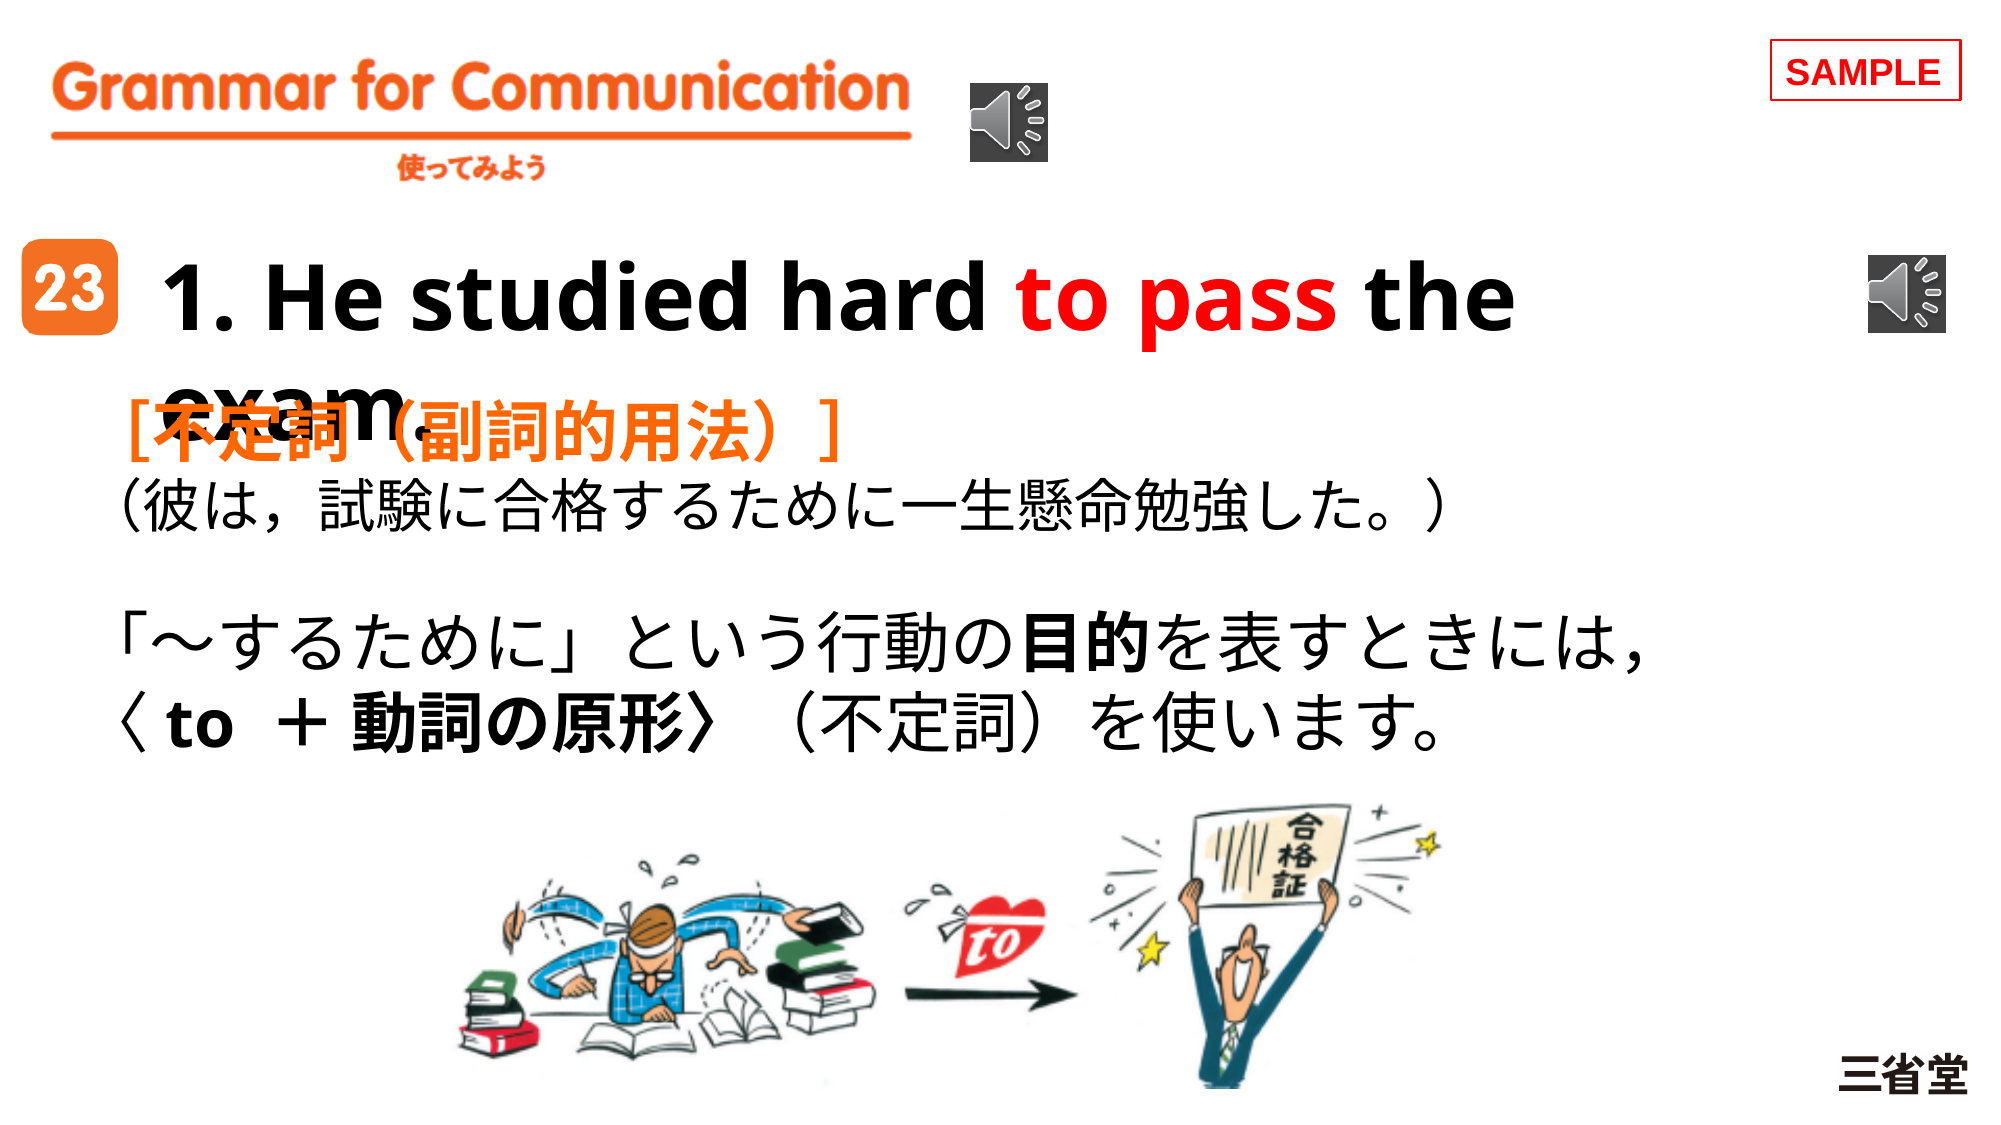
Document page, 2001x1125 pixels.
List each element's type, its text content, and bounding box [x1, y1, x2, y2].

text_box 1. He studied hard to pass the exam. [159, 238, 1779, 381]
picture [4, 213, 132, 357]
picture [1837, 1051, 1969, 1096]
text_box ［不定詞（副詞的用法）］ （彼は，試験に合格するために一生懸命勉強した。） [69, 381, 1815, 547]
picture [1866, 254, 1947, 335]
picture [35, 46, 943, 198]
text_box SAMPLE [1770, 40, 1961, 101]
picture [418, 798, 1483, 1089]
picture [969, 82, 1049, 163]
text_box 「～するために」という行動の目的を表すときには，〈to ＋ 動詞の原形〉（不定詞）を使います。 [68, 593, 1797, 768]
